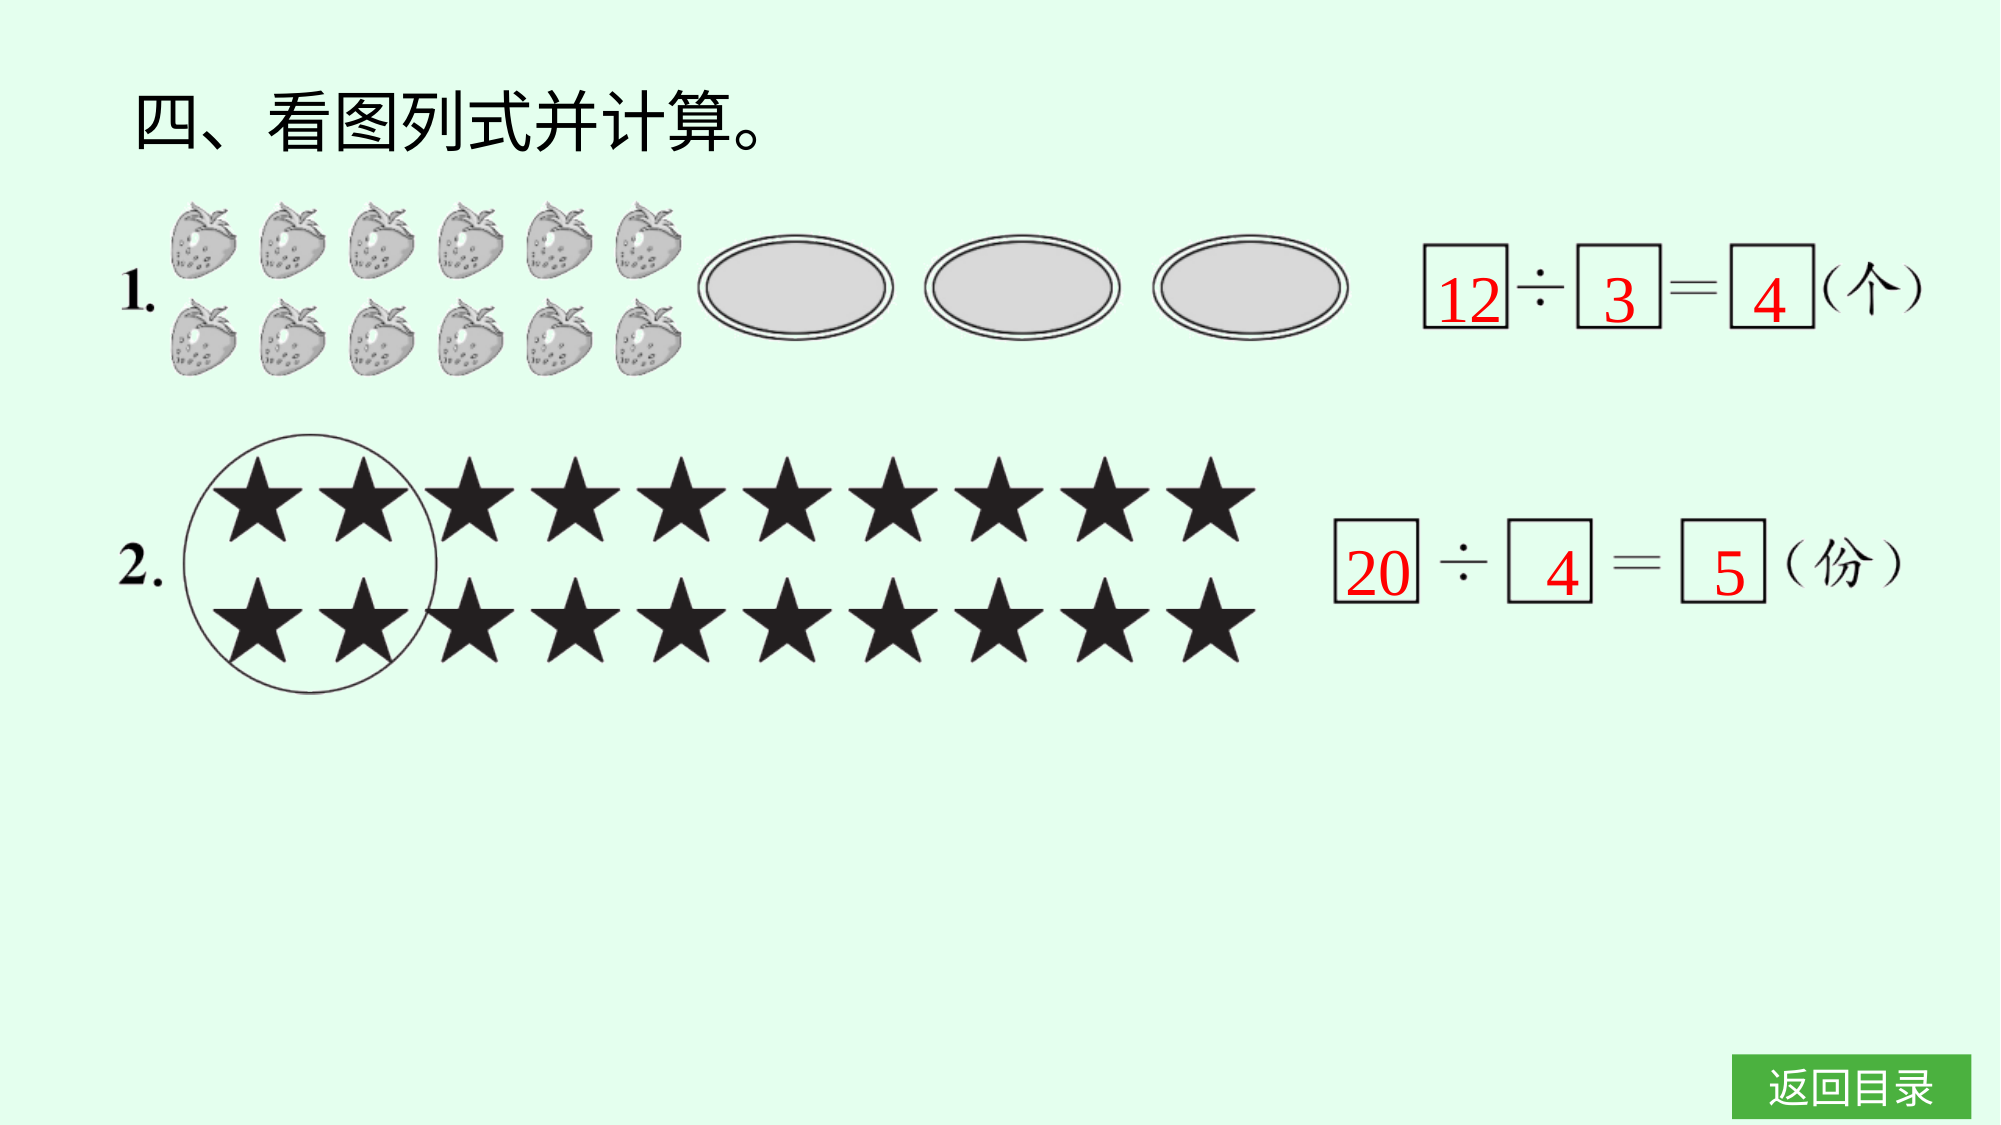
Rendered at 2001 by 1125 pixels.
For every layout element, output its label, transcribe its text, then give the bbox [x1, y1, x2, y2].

text_box 四、看图列式并计算。 [118, 56, 831, 168]
picture [64, 168, 1968, 696]
